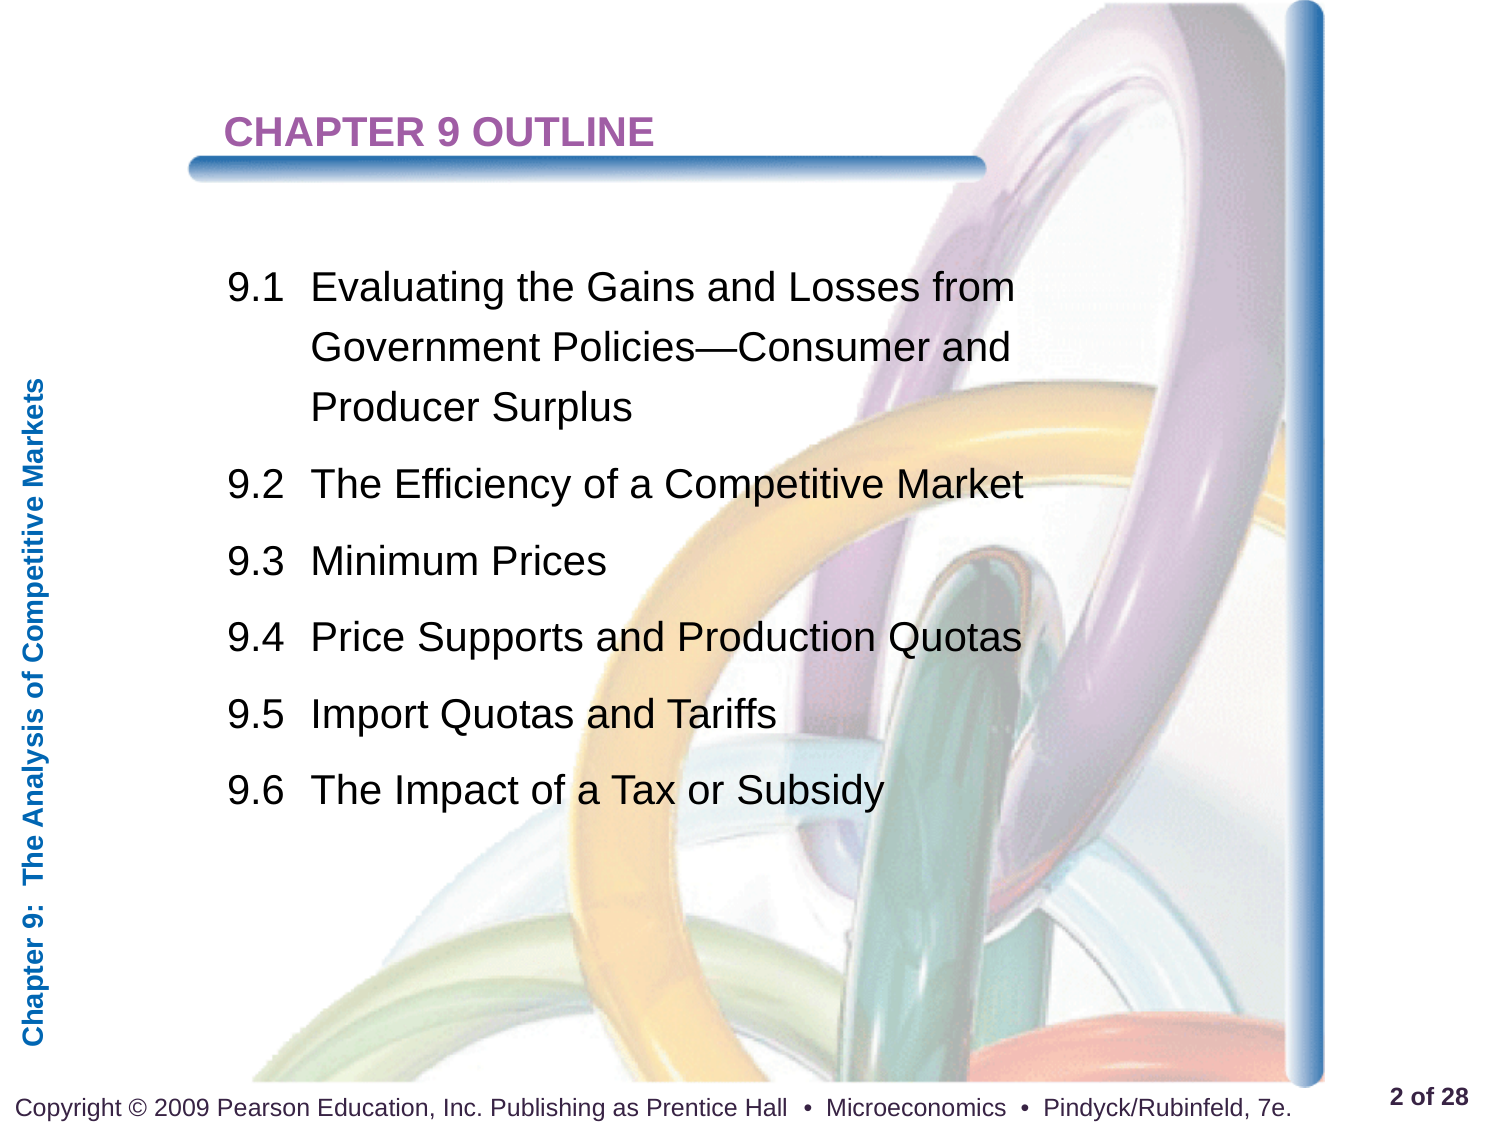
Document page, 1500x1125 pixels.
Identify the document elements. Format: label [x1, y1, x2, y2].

picture [112, 0, 1326, 1088]
